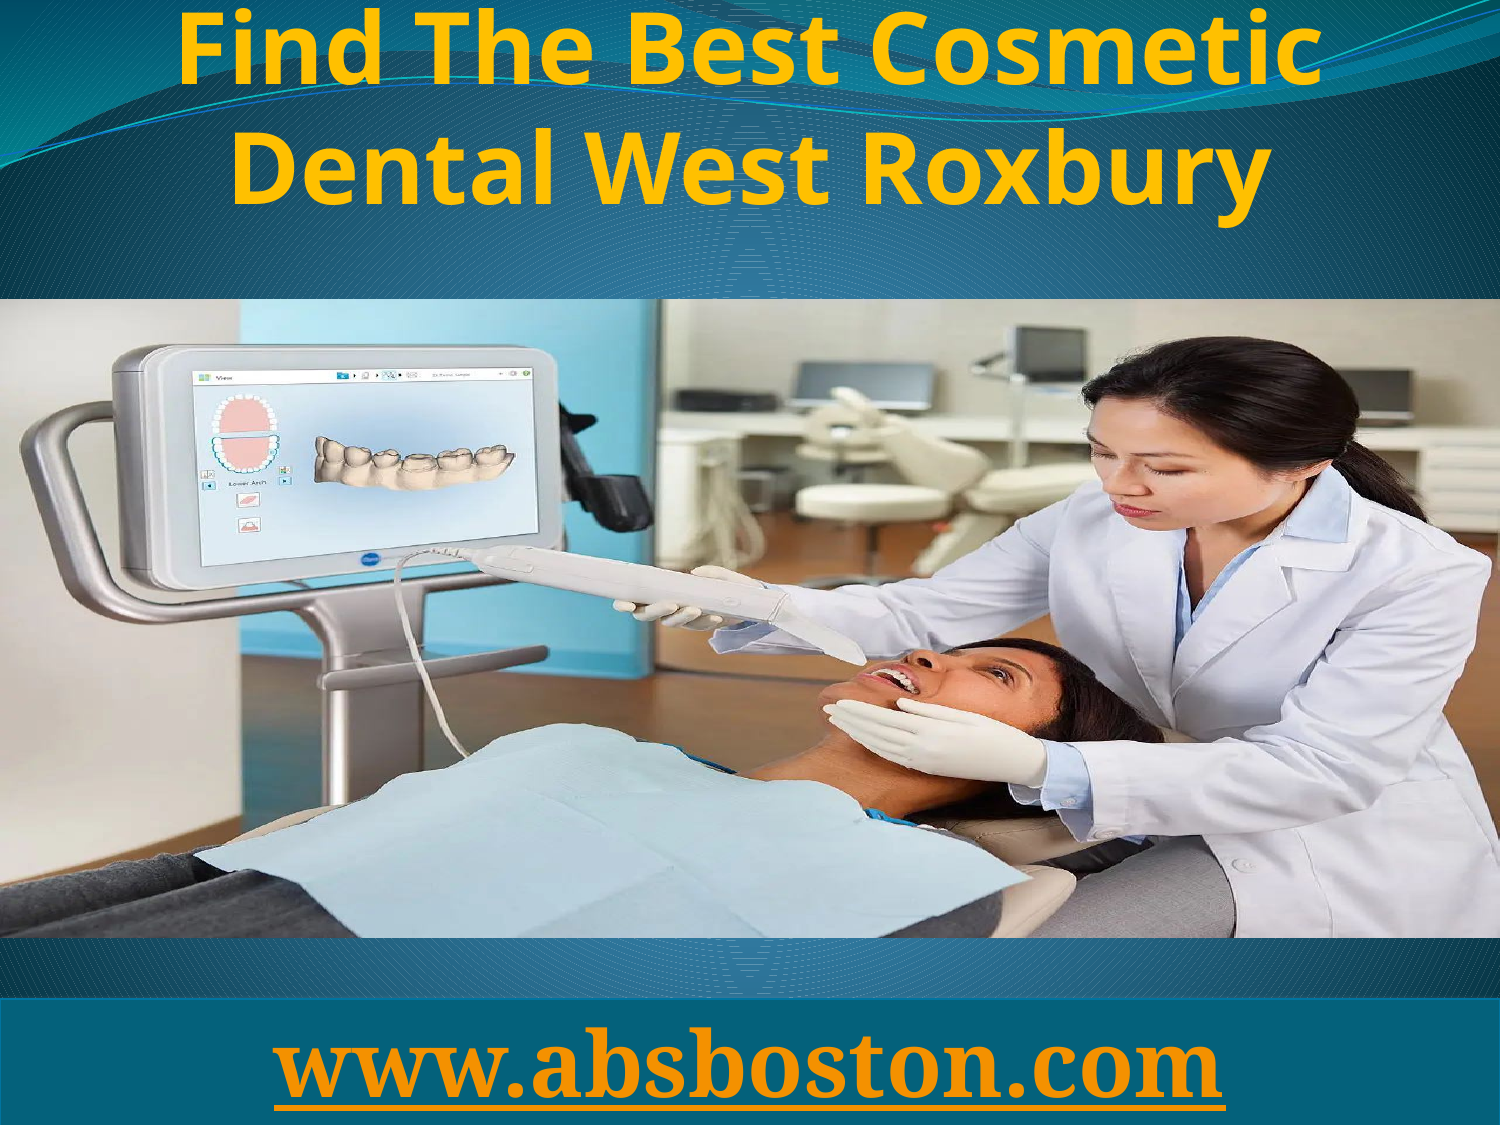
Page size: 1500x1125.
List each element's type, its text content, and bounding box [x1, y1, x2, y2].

picture [0, 299, 1500, 938]
text_box www.absboston.com [0, 998, 1500, 1125]
title Find The Best Cosmetic Dental West Roxbury [1, 0, 1500, 225]
